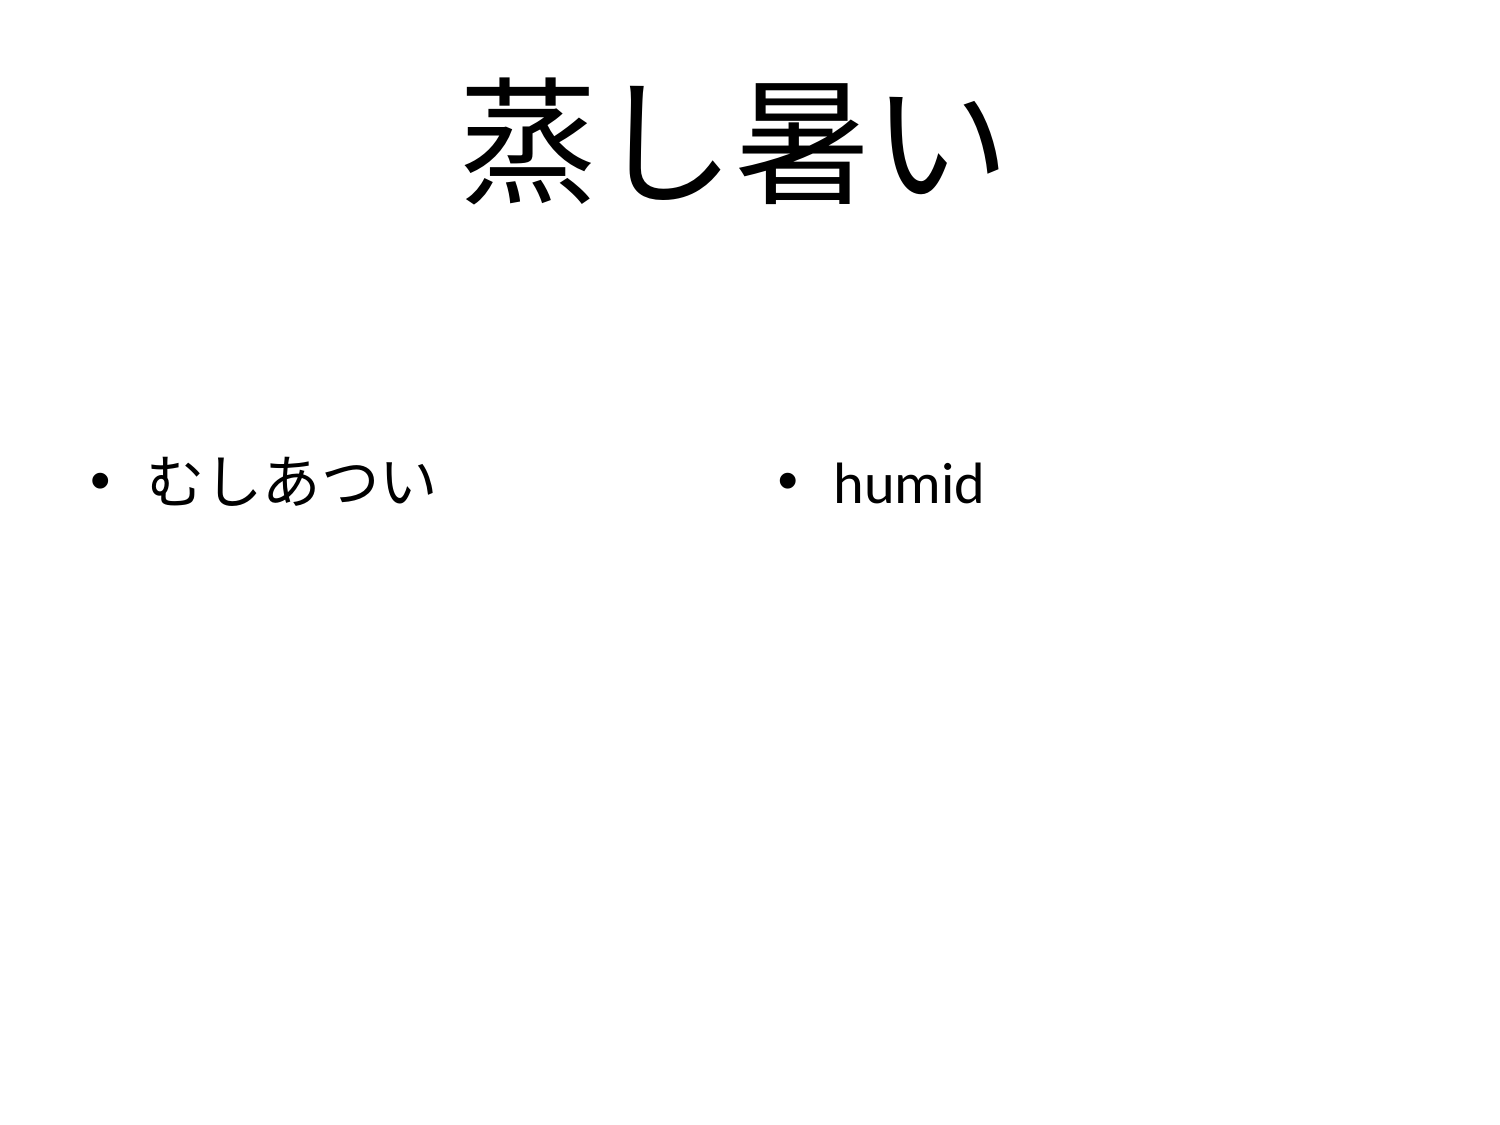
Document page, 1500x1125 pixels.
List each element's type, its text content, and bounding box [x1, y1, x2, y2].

title 蒸し暑い [74, 44, 1426, 233]
list humid [762, 437, 1426, 1006]
list むしあつい [74, 437, 738, 1006]
